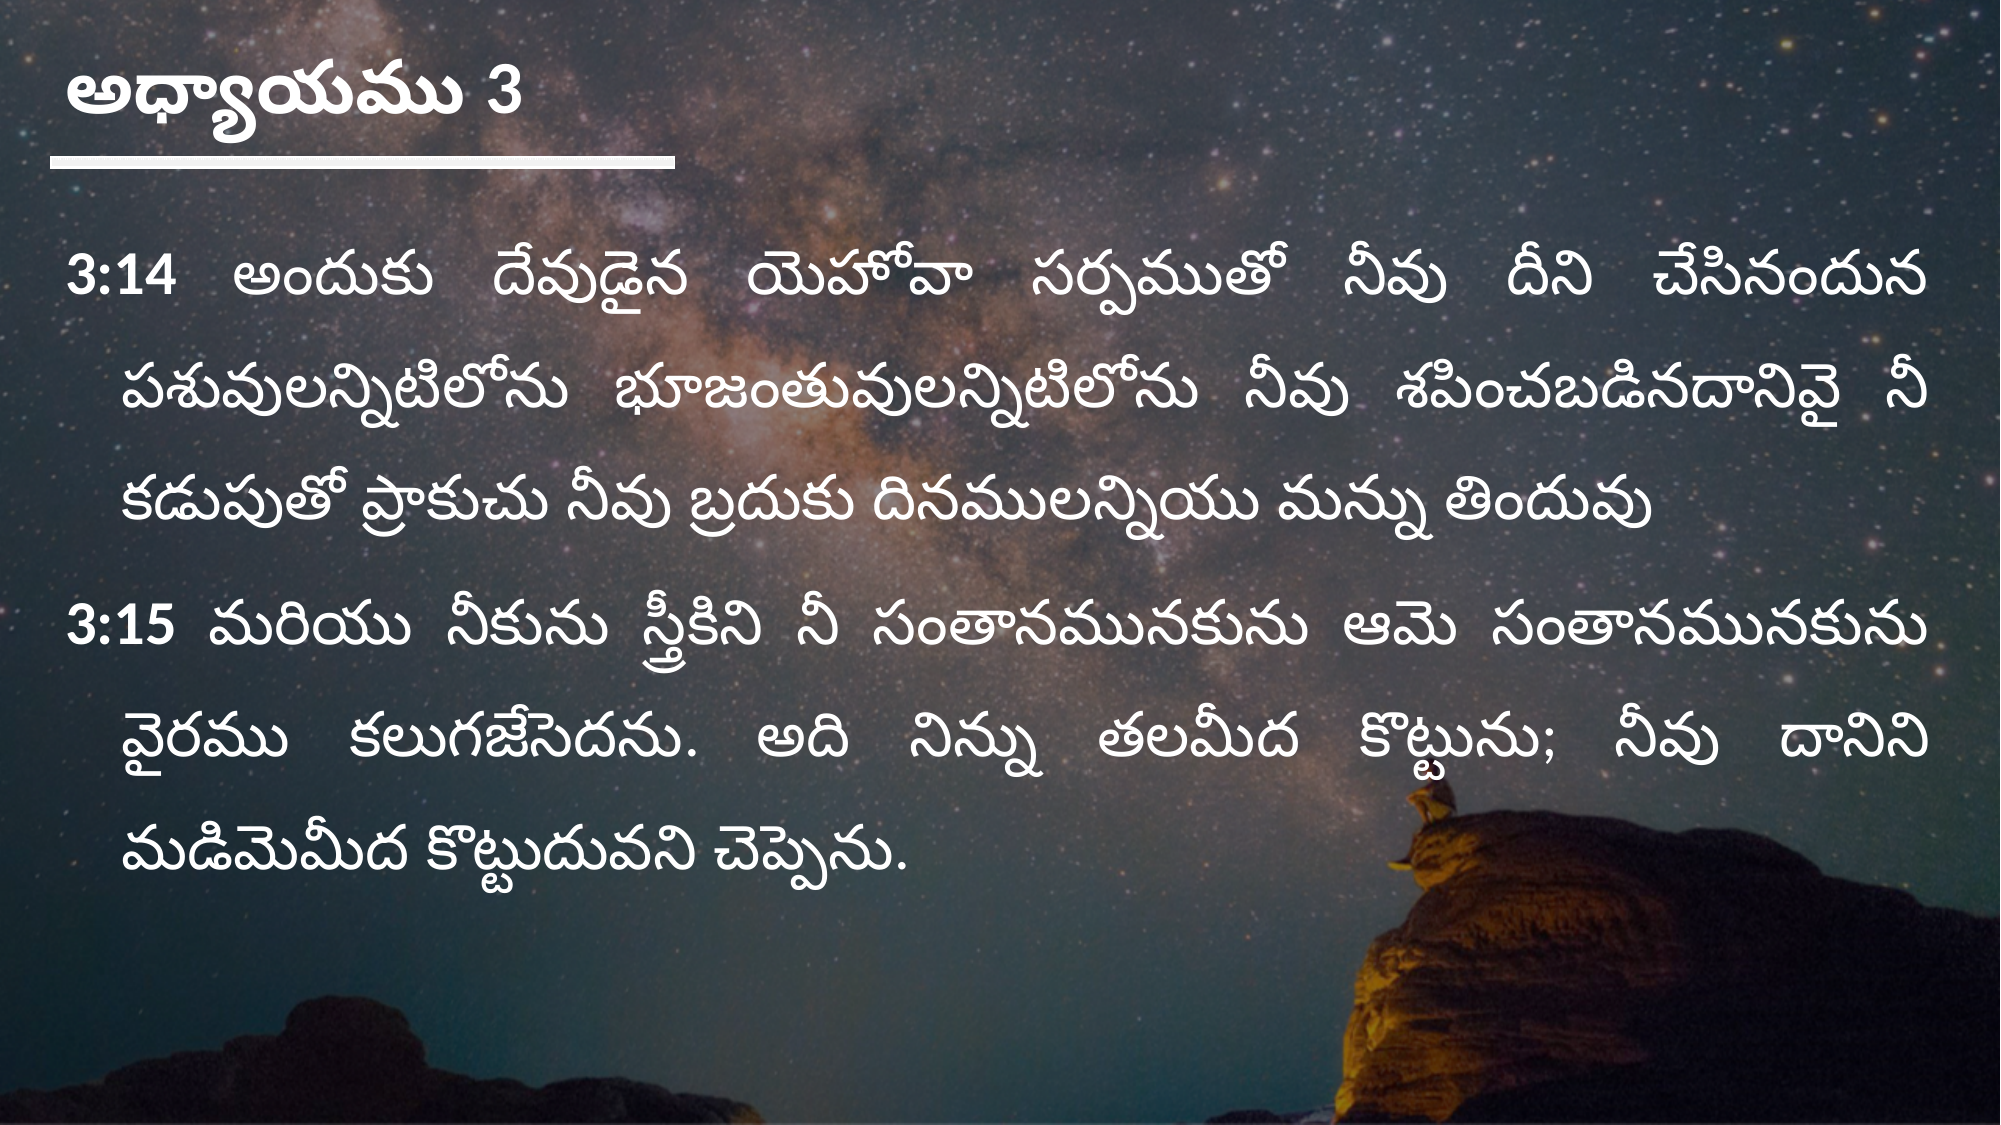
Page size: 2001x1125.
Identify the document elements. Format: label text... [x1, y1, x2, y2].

picture [0, 0, 2000, 1125]
title అధ్యాయము 3 [50, 0, 1925, 167]
list 3:14 అందుకు దేవుడైన యెహోవా సర్పముతో నీవు దీని చేసినందున పశువులన్నిటిలోను భూజంతువులన్నిటిలోను నీవు శపించబడినదానివై నీ కడుపుతో ప్రాకుచు నీవు బ్రదుకు దినములన్నియు మన్ను తిందువు 3:15 మరియు నీకును స్త్రీకిని నీ సంతానమునకును ఆమె సంతానమునకును వైరము కలుగజేసెదను. అది నిన్ను తలమీద కొట్టును; నీవు దానిని మడిమెమీద కొట్టుదువని చెప్పెను. [50, 187, 1946, 1063]
